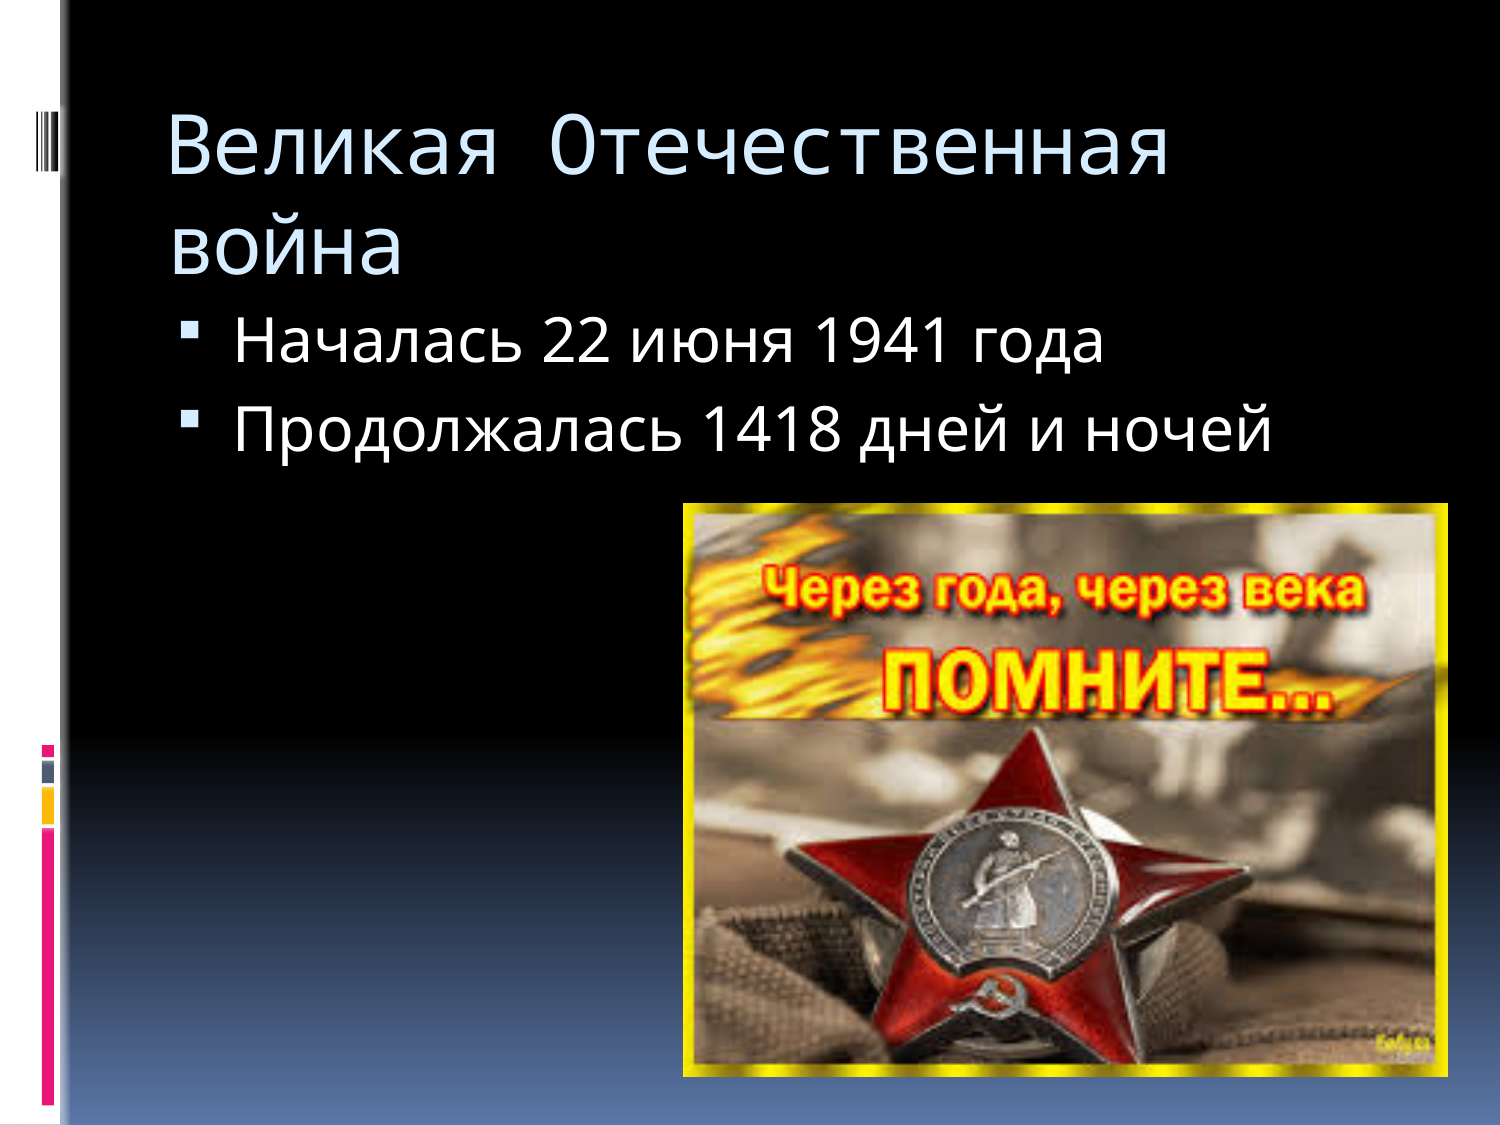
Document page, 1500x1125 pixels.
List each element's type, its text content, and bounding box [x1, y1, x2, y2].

list Началась 22 июня 1941 года Продолжалась 1418 дней и ночей [150, 292, 1425, 1043]
title Великая Отечественная война [150, 83, 1425, 234]
picture [682, 503, 1449, 1077]
